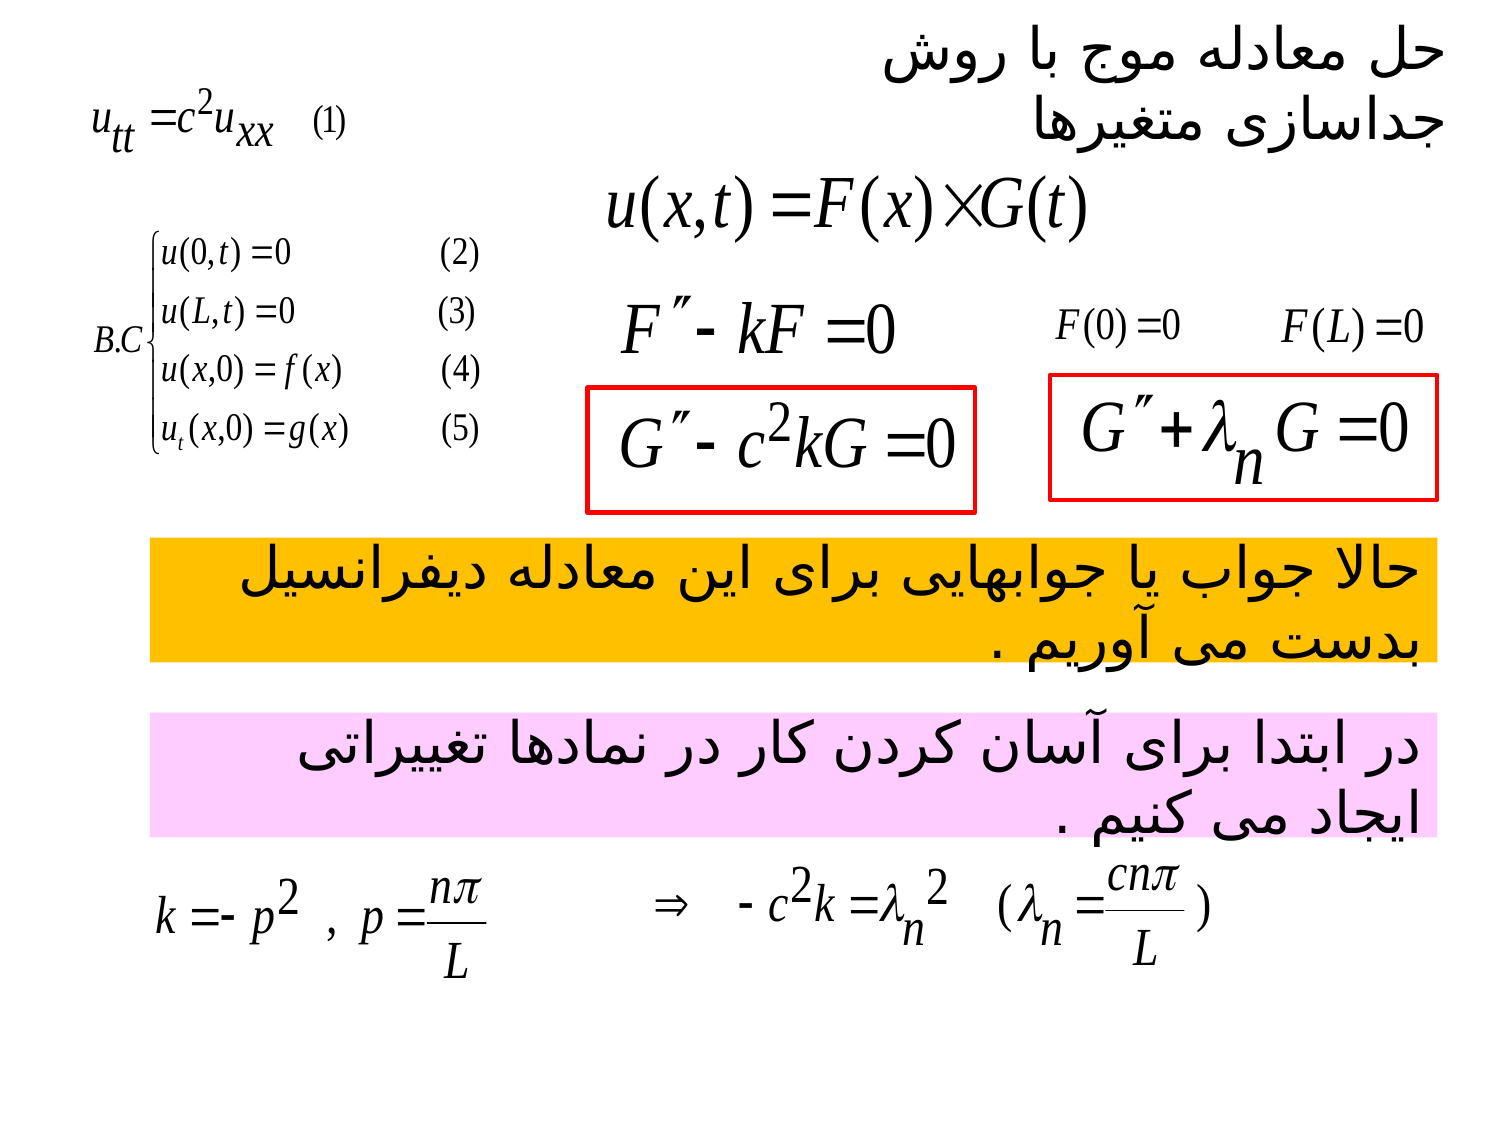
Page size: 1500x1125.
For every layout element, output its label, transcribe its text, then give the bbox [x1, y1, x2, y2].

text_box در ابتدا برای آسان کردن کار در نمادها تغییراتی ایجاد می کنیم . [149, 712, 1438, 838]
text_box [1048, 373, 1439, 502]
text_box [1074, 387, 1430, 511]
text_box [87, 74, 488, 464]
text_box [612, 287, 976, 494]
title حل معادله موج با روش جداسازی متغیرها [712, 24, 1463, 138]
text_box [1049, 299, 1185, 358]
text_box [149, 862, 527, 988]
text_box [1274, 299, 1429, 363]
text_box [599, 162, 1097, 258]
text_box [649, 849, 1217, 976]
text_box حالا جواب یا جوابهایی برای این معادله دیفرانسیل بدست می آوریم . [149, 537, 1438, 663]
text_box [585, 385, 977, 515]
